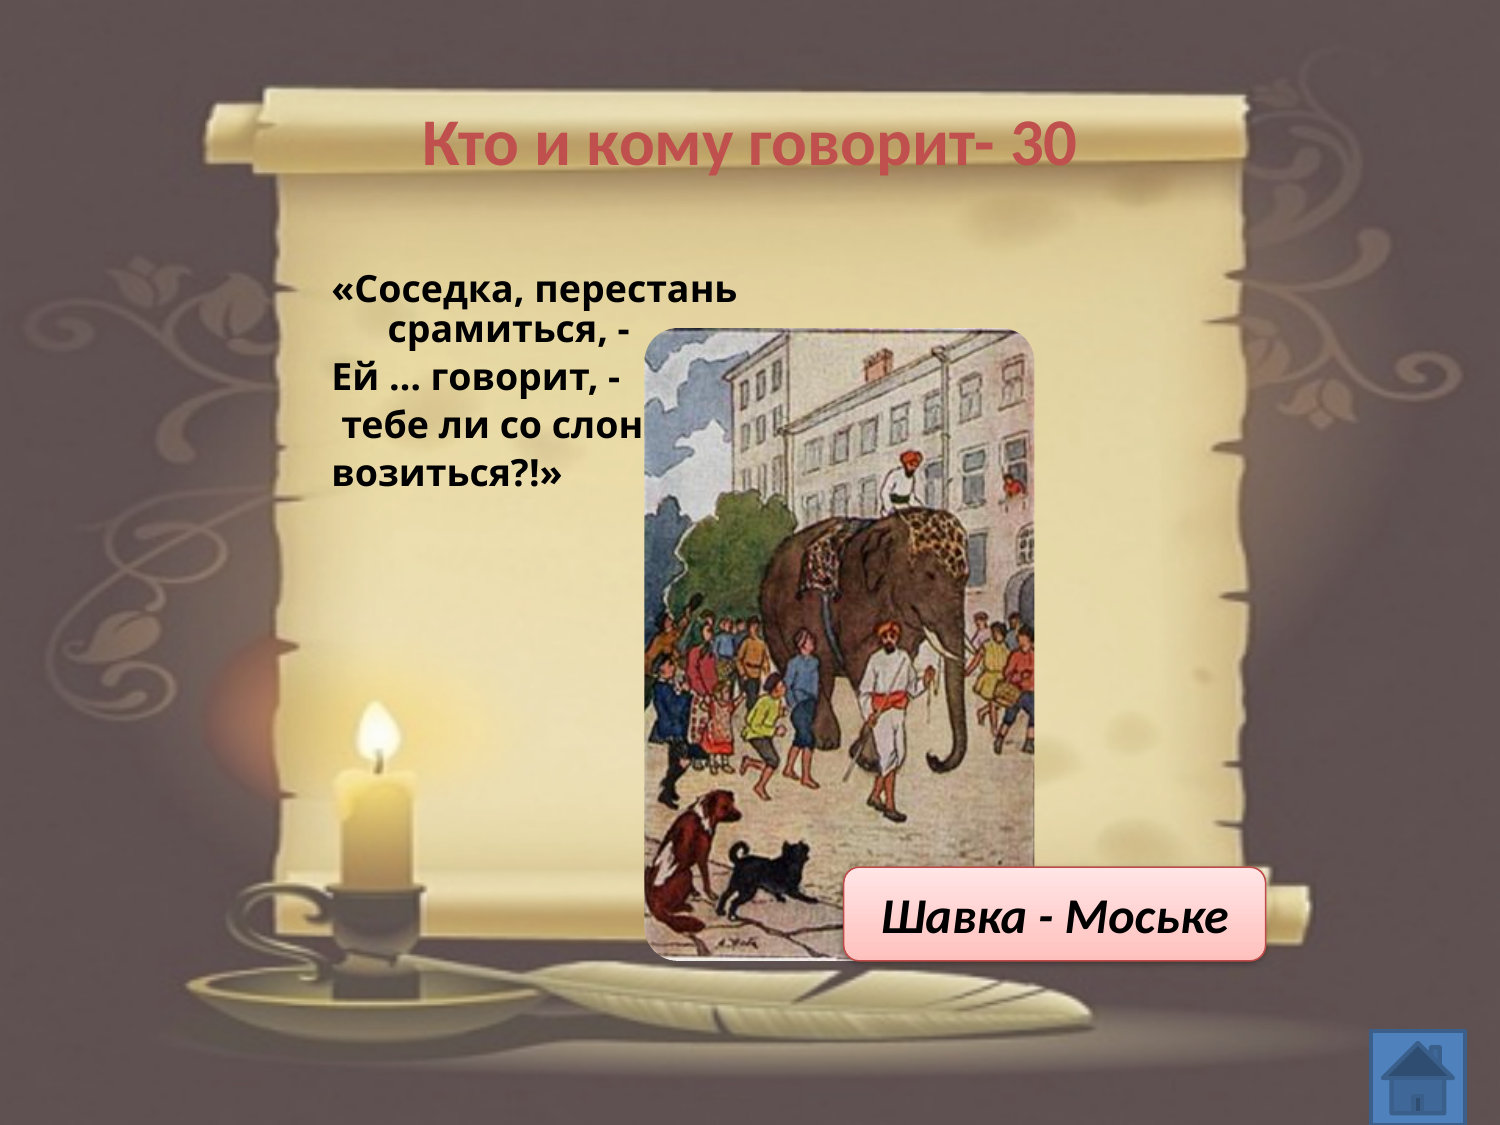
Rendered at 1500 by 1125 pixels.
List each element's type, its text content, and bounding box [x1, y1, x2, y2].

title Чьё это? - 10 [0, 0, 1500, 1125]
text_box Шавка - Моське [1039, 866, 1267, 962]
picture [644, 327, 1035, 962]
list «Соседка, перестань срамиться, - Ей … говорит, - тебе ли со слоном возиться?!» [316, 262, 927, 458]
title Кто и кому говорит- 30 [74, 44, 1426, 233]
text_box [1369, 1029, 1467, 1125]
